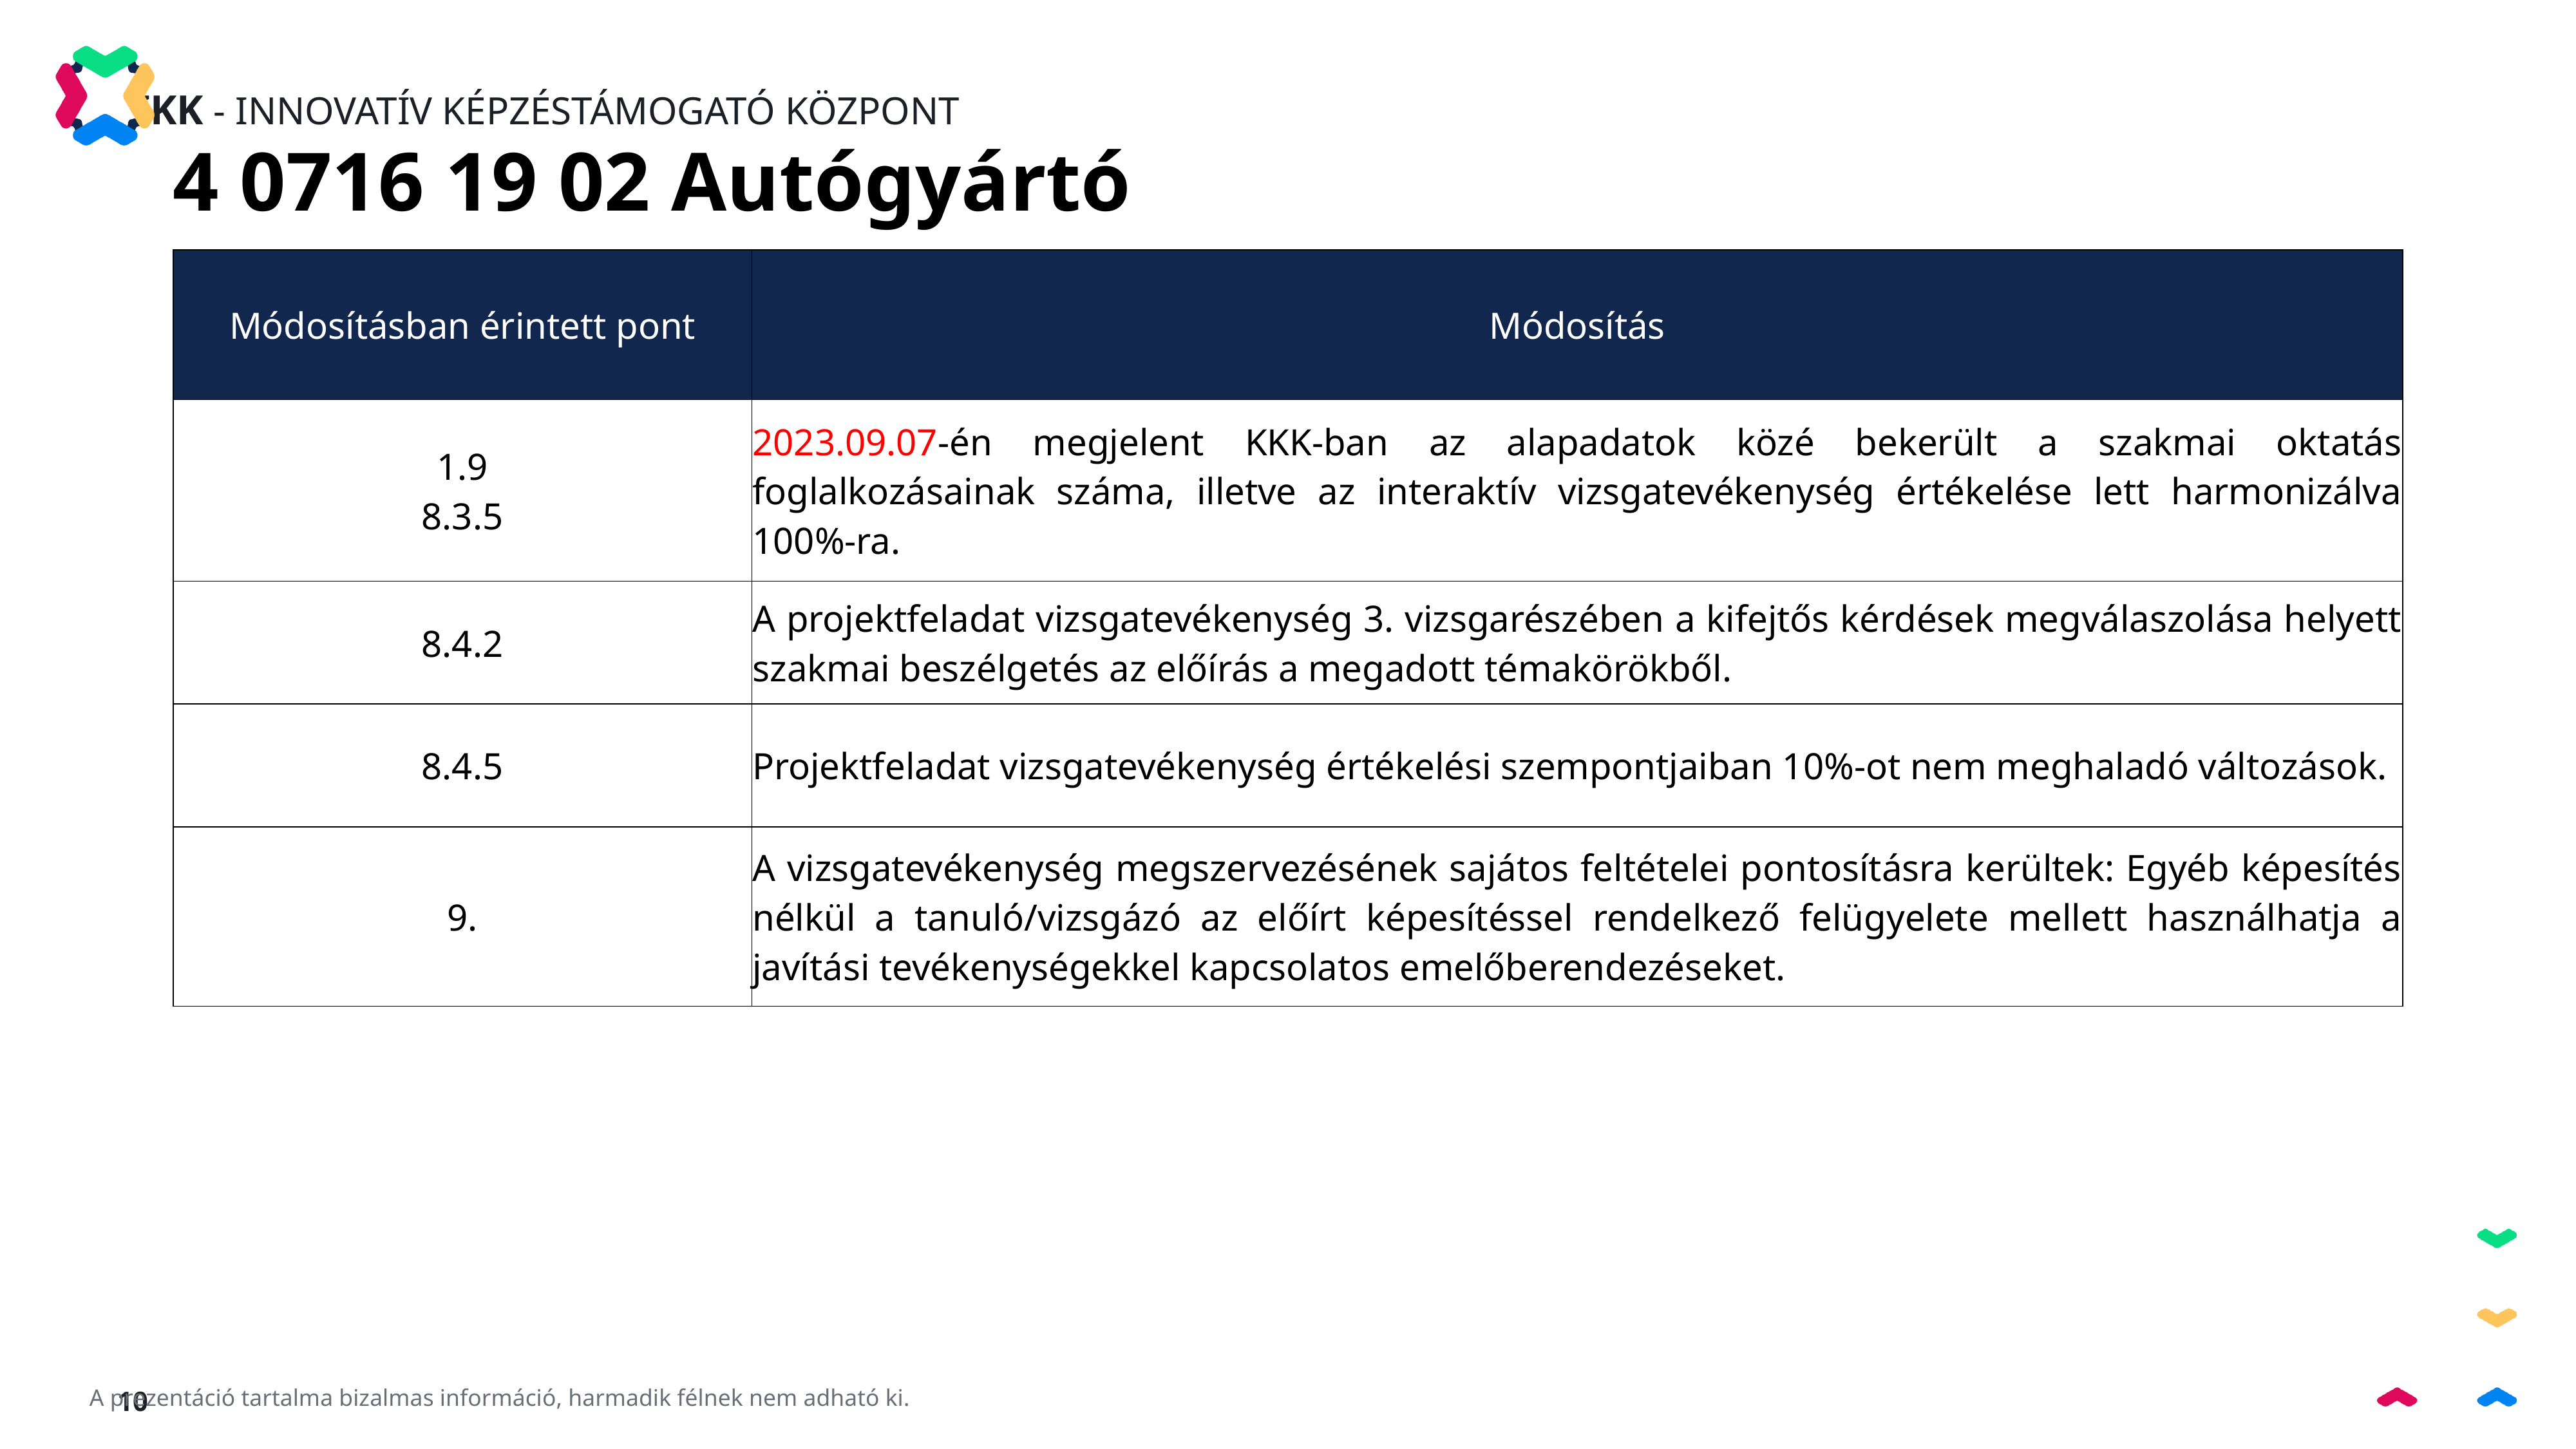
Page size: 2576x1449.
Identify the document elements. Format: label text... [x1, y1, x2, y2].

table_header Módosítás [752, 251, 2402, 399]
table_header Módosításban érintett pont [174, 251, 752, 399]
table_cell 2023.09.07-én megjelent KKK-ban az alapadatok közé bekerült a szakmai oktatás foglalkozásainak száma, illetve az interaktív vizsgatevékenység értékelése lett harmonizálva 100%-ra. [752, 400, 2402, 581]
table_cell 8.4.5 [174, 705, 752, 826]
table_cell 8.4.2 [174, 582, 752, 703]
table_cell Projektfeladat vizsgatevékenység értékelési szempontjaiban 10%-ot nem meghaladó változások. [752, 705, 2402, 826]
table_cell 9. [174, 828, 752, 1006]
picture [55, 46, 155, 146]
picture [2377, 1229, 2517, 1406]
list 4 0716 19 02 Autógyártó [173, 130, 2333, 249]
table_cell A vizsgatevékenység megszervezésének sajátos feltételei pontosításra kerültek: Egyéb képesítés nélkül a tanuló/vizsgázó az előírt képesítéssel rendelkező felügyelete mellett használhatja a javítási tevékenységekkel kapcsolatos emelőberendezéseket. [752, 828, 2402, 1006]
table_cell A projektfeladat vizsgatevékenység 3. vizsgarészében a kifejtős kérdések megválaszolása helyett szakmai beszélgetés az előírás a megadott témakörökből. [752, 582, 2402, 703]
table_cell 1.9 8.3.5 [174, 400, 752, 581]
